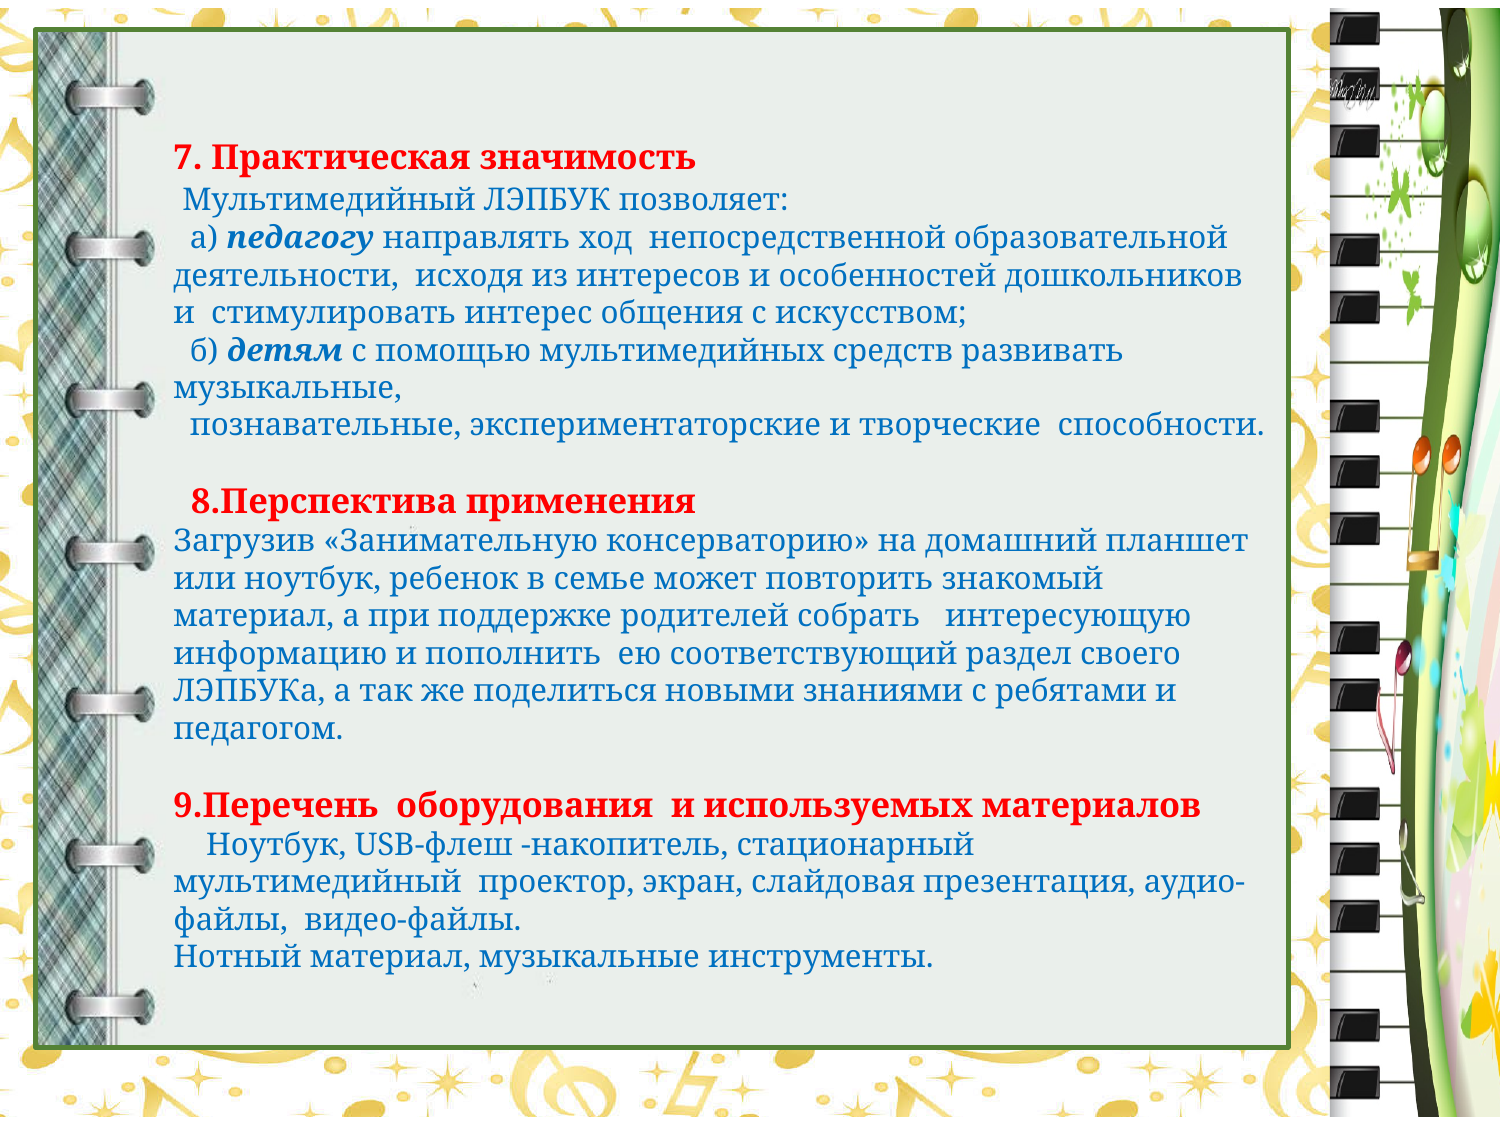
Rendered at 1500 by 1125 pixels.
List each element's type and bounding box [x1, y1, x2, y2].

picture [1329, 8, 1500, 1117]
list [0, 8, 1329, 1117]
picture [37, 31, 1286, 1045]
